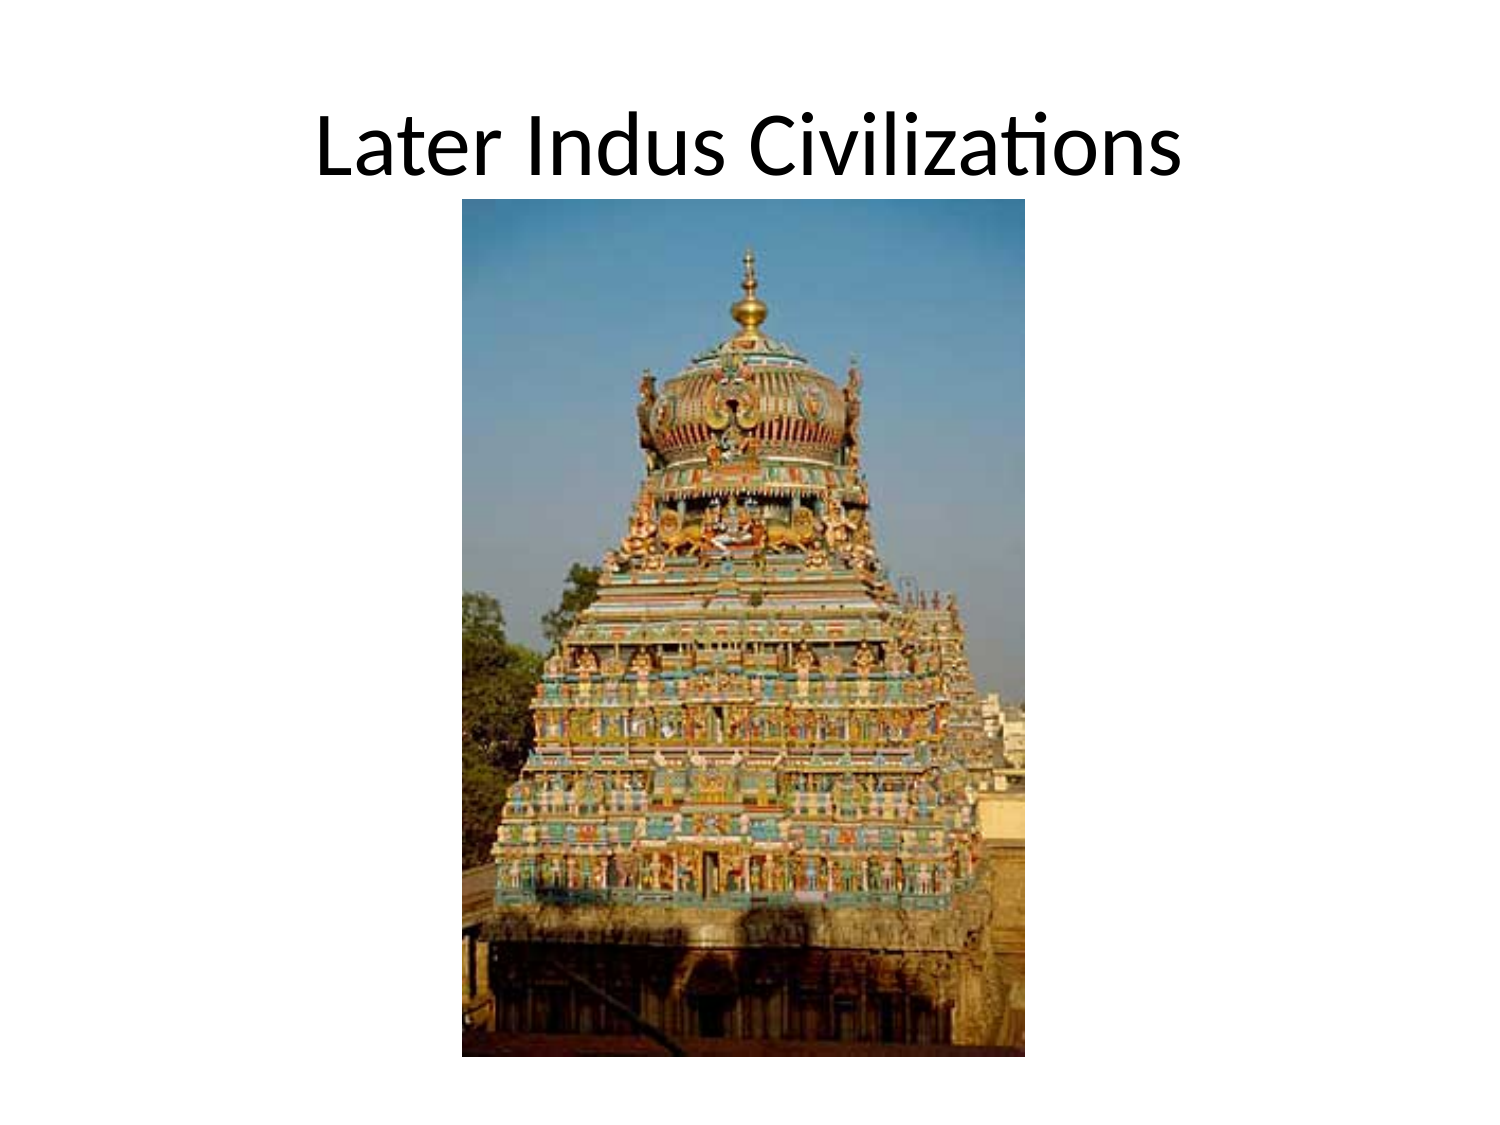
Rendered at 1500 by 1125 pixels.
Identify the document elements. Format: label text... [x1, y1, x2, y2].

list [462, 199, 1026, 1057]
title Later Indus Civilizations [75, 45, 1425, 233]
